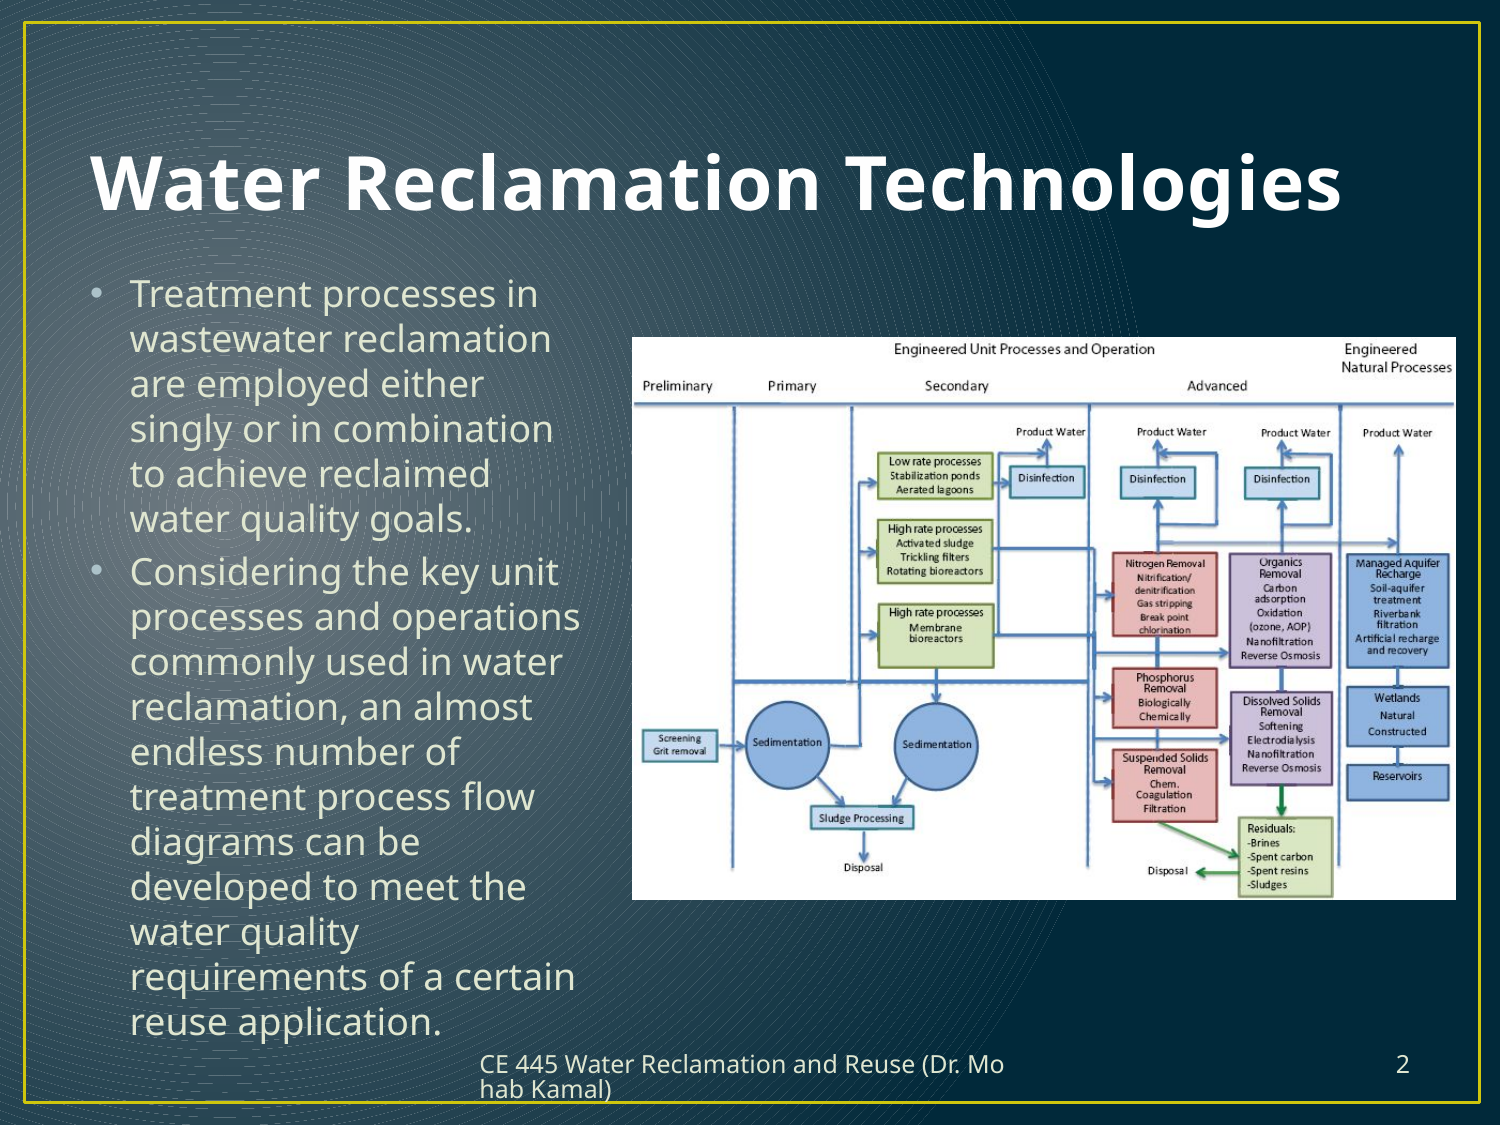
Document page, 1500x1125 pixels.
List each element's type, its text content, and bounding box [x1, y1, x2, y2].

picture [1023, 906, 1034, 914]
list Treatment processes in wastewater reclamation are employed either singly or in combination to achieve reclaimed water quality goals. Considering the key unit processes and operations commonly used in water reclamation, an almost endless number of treatment process flow diagrams can be developed to meet the water quality requirements of a certain reuse application. [75, 262, 600, 1075]
picture [632, 331, 1455, 901]
title Water Reclamation Technologies [75, 45, 1425, 233]
footer CE 445 Water Reclamation and Reuse (Dr. Mohab Kamal) [464, 1035, 1036, 1096]
slide_number 2 [1074, 1035, 1425, 1096]
